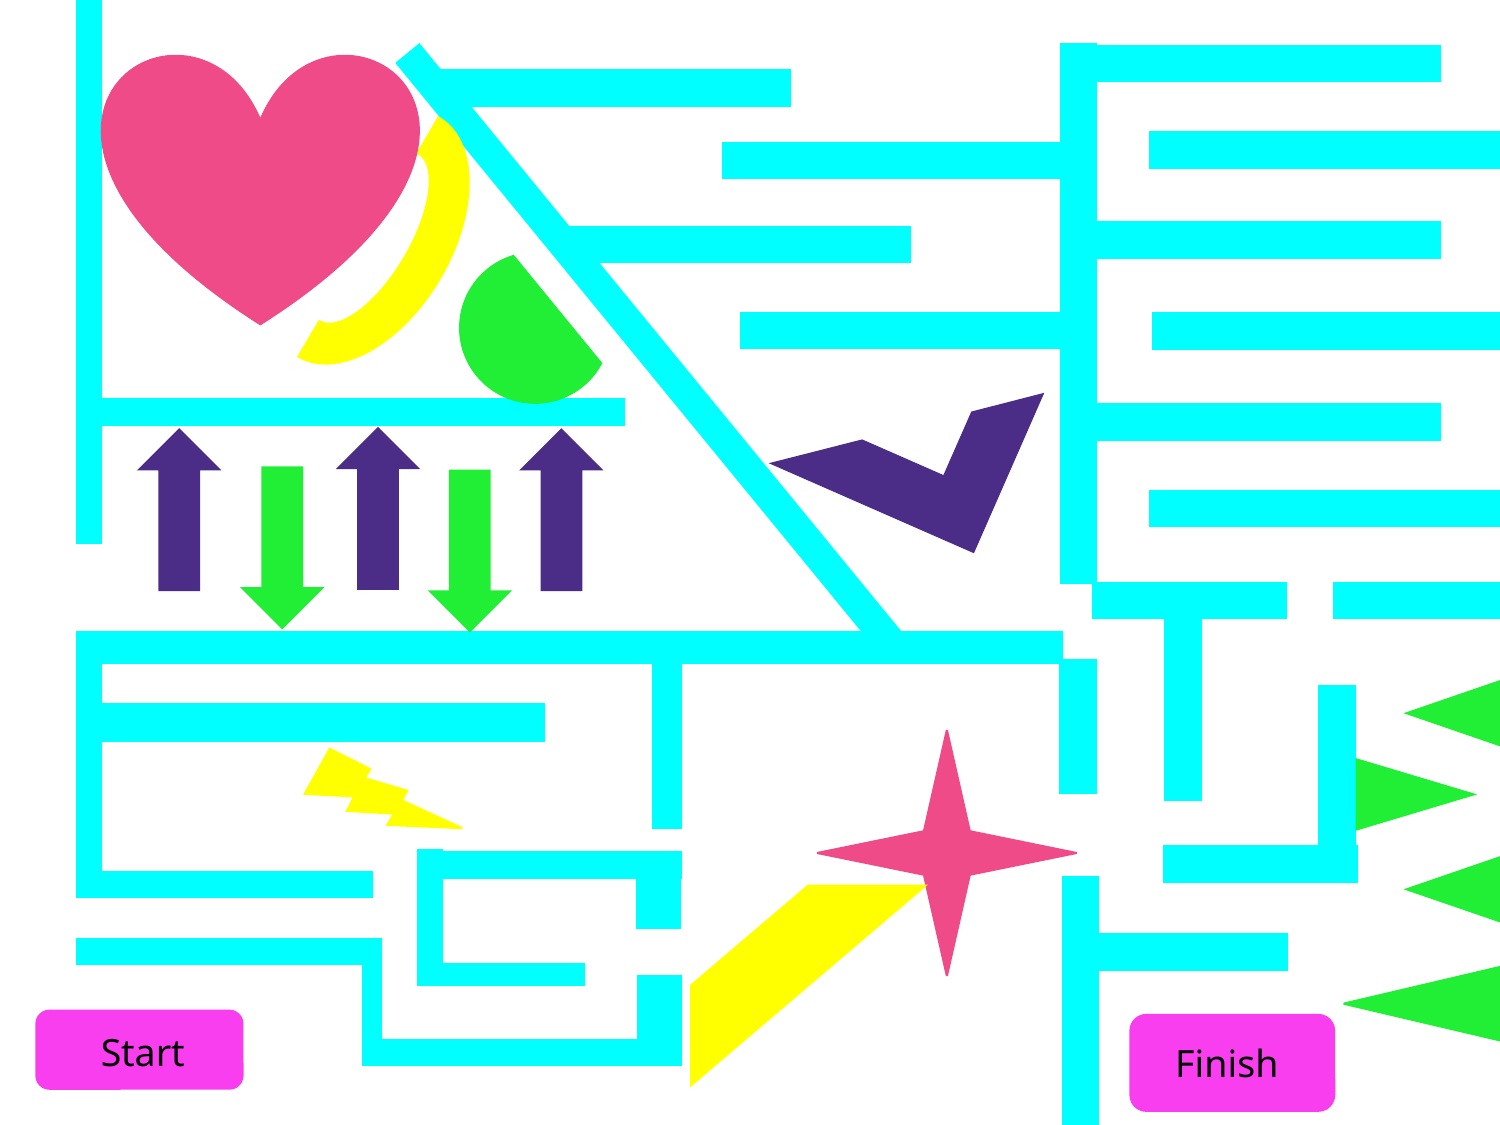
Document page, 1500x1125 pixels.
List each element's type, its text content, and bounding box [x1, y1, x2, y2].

text_box [76, 631, 102, 873]
text_box [362, 938, 382, 1066]
text_box [636, 865, 681, 929]
text_box [1355, 758, 1478, 831]
text_box [76, 871, 373, 898]
text_box [417, 963, 585, 986]
text_box [100, 54, 420, 326]
text_box [1079, 45, 1441, 82]
text_box [768, 392, 1045, 554]
text_box [76, 0, 102, 544]
text_box [1152, 312, 1500, 350]
text_box [459, 254, 603, 404]
text_box [1403, 856, 1500, 923]
text_box Start [57, 1021, 229, 1081]
text_box [443, 851, 682, 879]
text_box [1149, 490, 1500, 527]
text_box [816, 729, 1077, 977]
text_box [99, 703, 545, 742]
text_box [239, 466, 325, 630]
text_box [1093, 933, 1288, 971]
text_box [1163, 845, 1358, 883]
text_box [652, 661, 682, 829]
text_box [1403, 680, 1500, 747]
text_box [1164, 607, 1202, 801]
text_box [417, 849, 443, 963]
text_box [136, 428, 222, 592]
text_box [303, 747, 463, 830]
text_box [1343, 965, 1500, 1042]
text_box [101, 398, 625, 426]
text_box [1059, 659, 1097, 794]
text_box [690, 884, 928, 1088]
text_box [441, 69, 791, 107]
text_box [740, 312, 1090, 349]
text_box [395, 43, 909, 660]
text_box [35, 1009, 244, 1090]
text_box [76, 938, 362, 965]
text_box [427, 469, 513, 633]
text_box [1333, 582, 1500, 619]
text_box [1060, 43, 1097, 584]
text_box [1062, 876, 1099, 1125]
text_box [519, 428, 604, 592]
text_box Finish [1142, 1032, 1312, 1093]
text_box [1092, 582, 1287, 619]
text_box [722, 142, 1072, 179]
text_box [335, 426, 421, 590]
text_box [1129, 1013, 1336, 1112]
text_box [637, 975, 682, 1066]
text_box [561, 226, 911, 263]
text_box [1097, 403, 1441, 441]
text_box [1318, 685, 1356, 850]
text_box [297, 116, 470, 365]
text_box [100, 631, 1063, 664]
text_box [1149, 131, 1500, 169]
text_box [1091, 221, 1441, 259]
text_box [380, 1039, 637, 1066]
